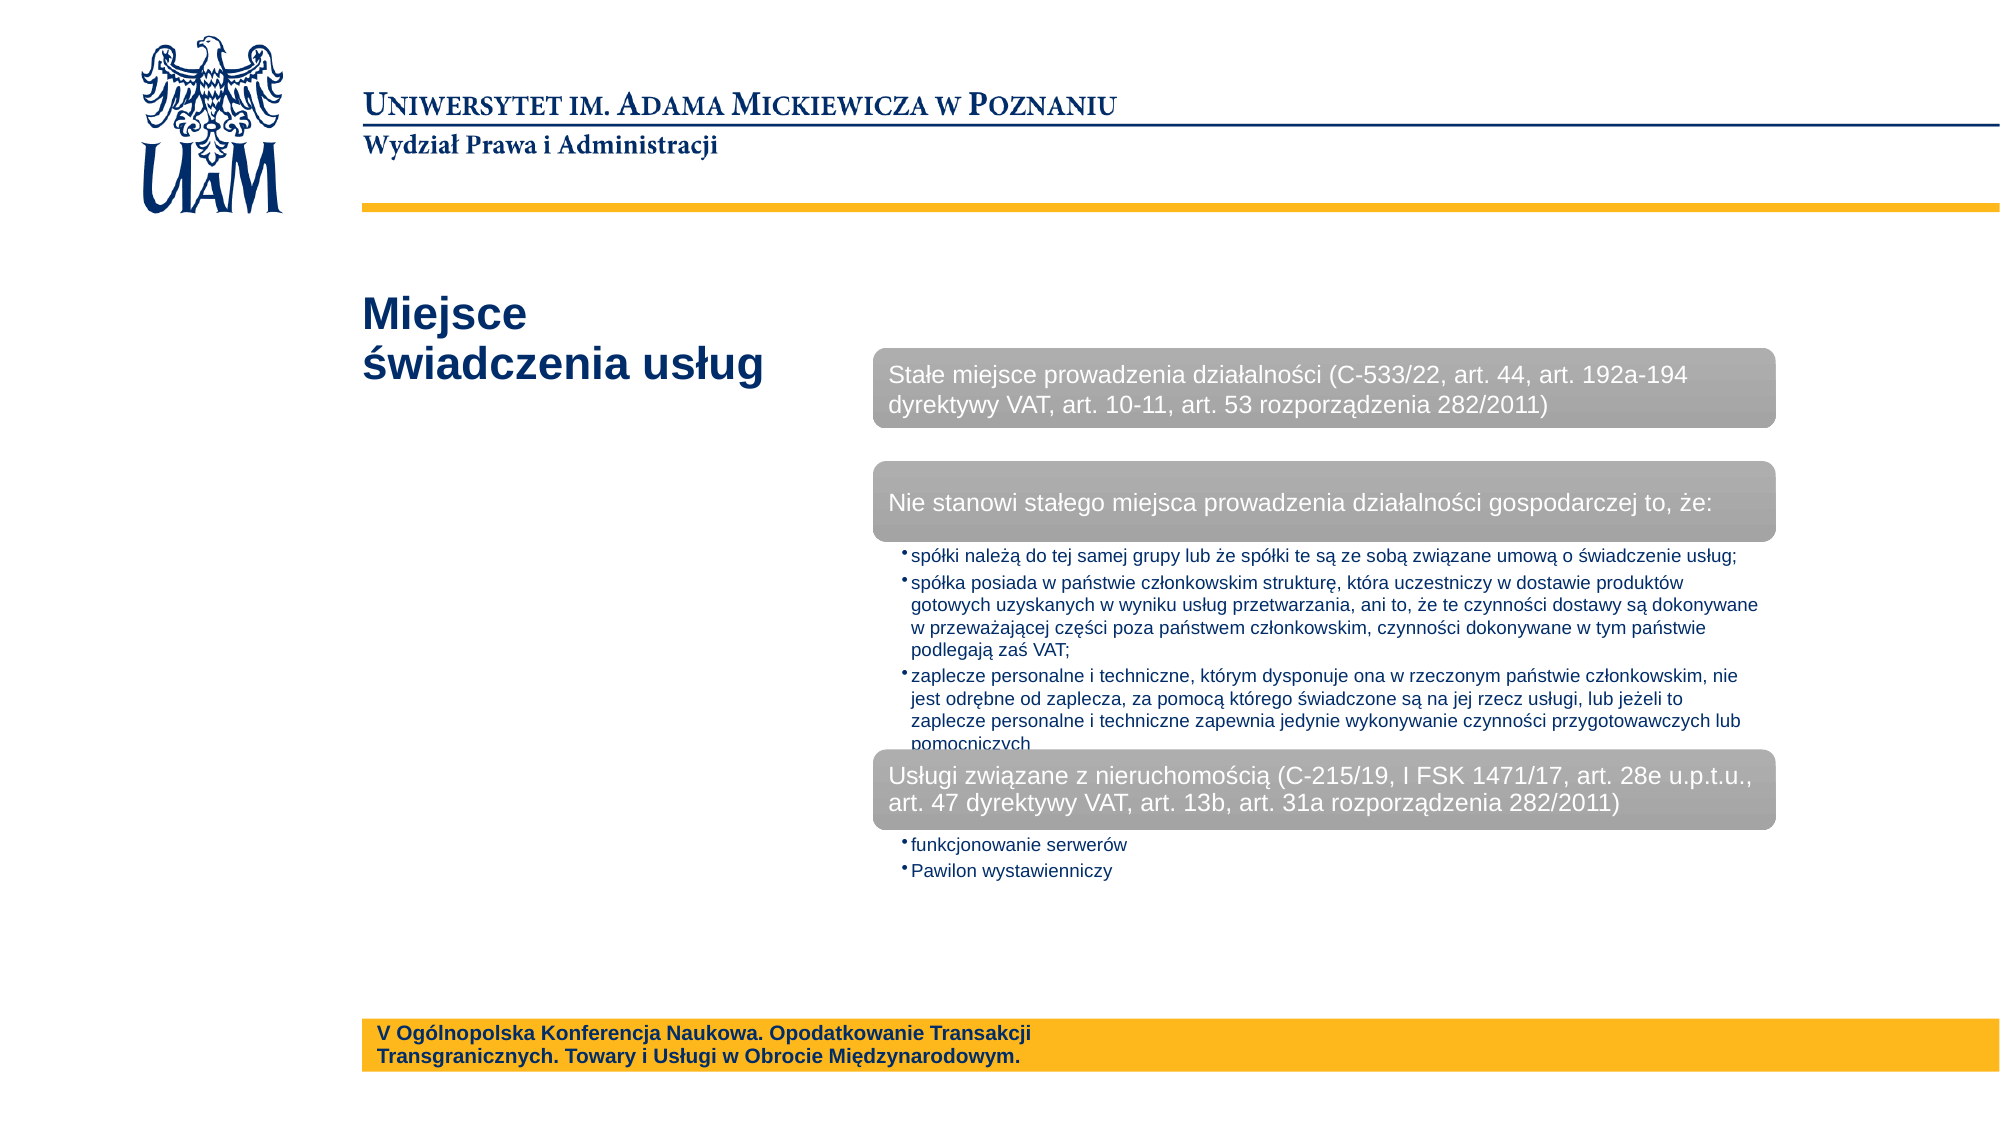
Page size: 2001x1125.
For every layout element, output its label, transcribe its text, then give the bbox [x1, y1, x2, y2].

picture [0, 0, 2000, 249]
footer V Ogólnopolska Konferencja Naukowa. Opodatkowanie Transakcji Transgranicznych. Towary i Usługi w Obrocie Międzynarodowym. [362, 1018, 1038, 1072]
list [872, 290, 1776, 941]
title Miejsce świadczenia usług [362, 290, 794, 400]
